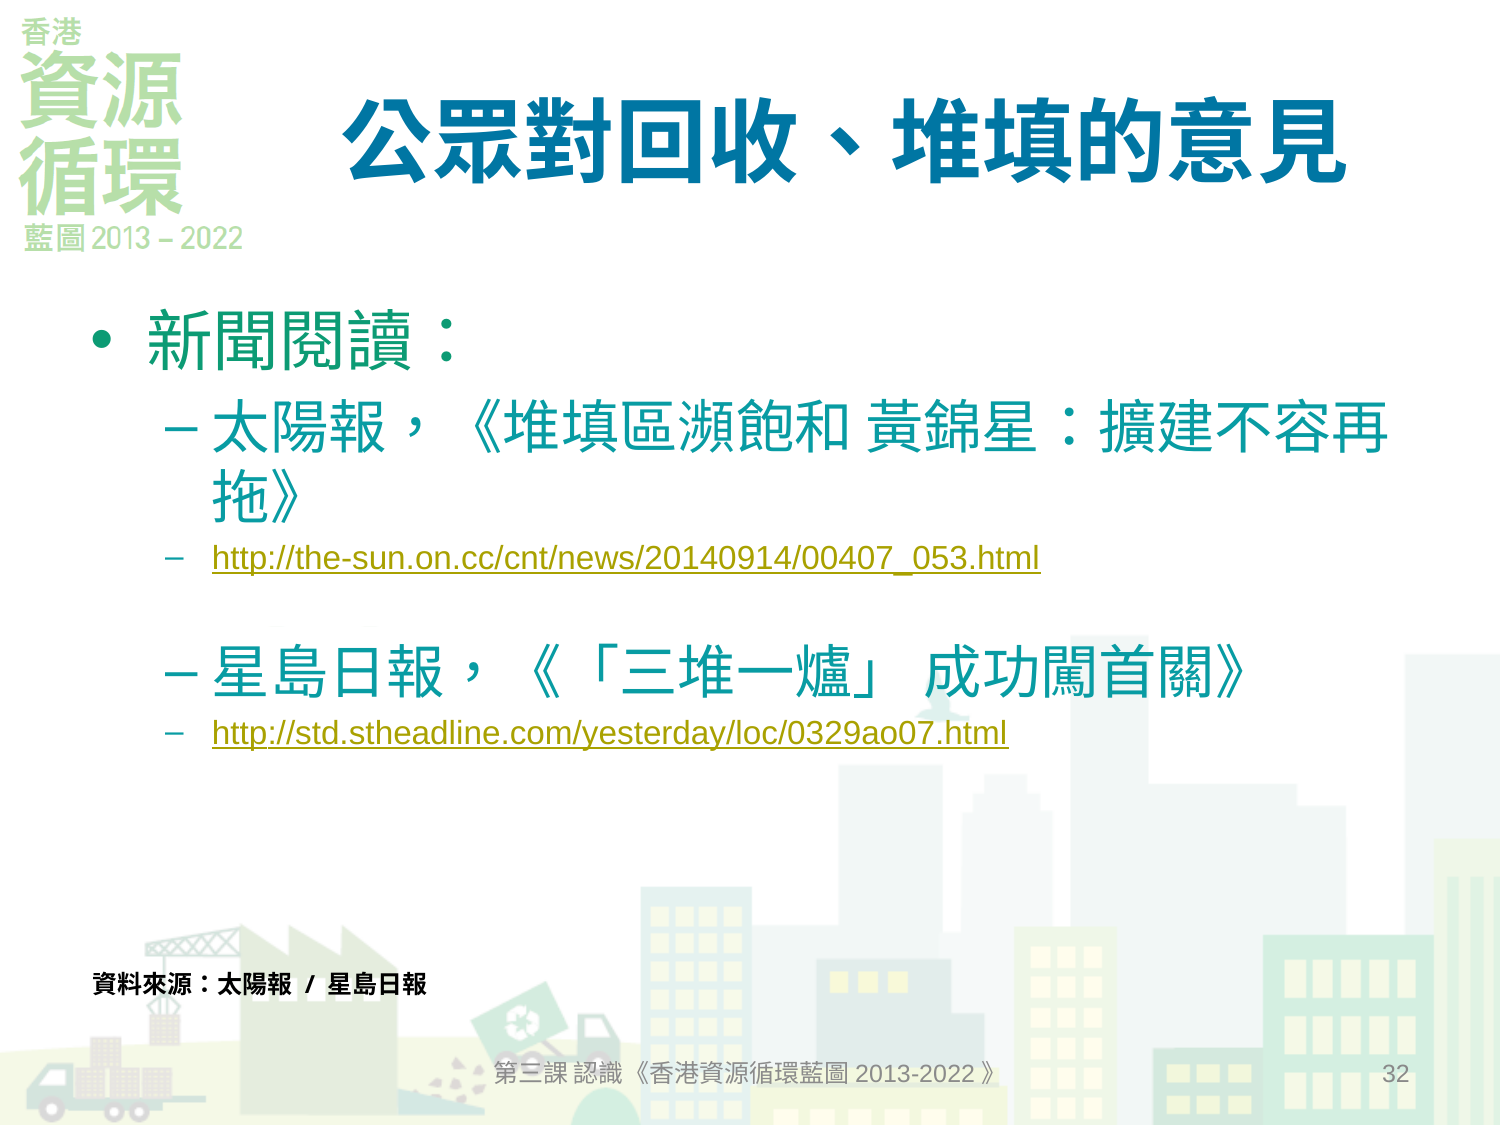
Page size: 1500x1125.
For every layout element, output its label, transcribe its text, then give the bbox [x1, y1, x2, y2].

footer 第三課 認識《香港資源循環藍圖2013-2022》 [442, 1042, 1058, 1103]
title 公眾對回收、堆填的意見 [265, 44, 1426, 233]
list 新聞閱讀： 太陽報，《堆填區瀕飽和 黃錦星：擴建不容再拖》 http://the-sun.on.cc/cnt/news/20140914/00407_053.html 星島日報，《「三堆一爐」 成功闖首關》 http://std.stheadline.com/yesterday/loc/0329ao07.html [74, 290, 1426, 1006]
slide_number 32 [1074, 1042, 1425, 1103]
text_box 資料來源：太陽報 / 星島日報 [78, 960, 443, 1036]
